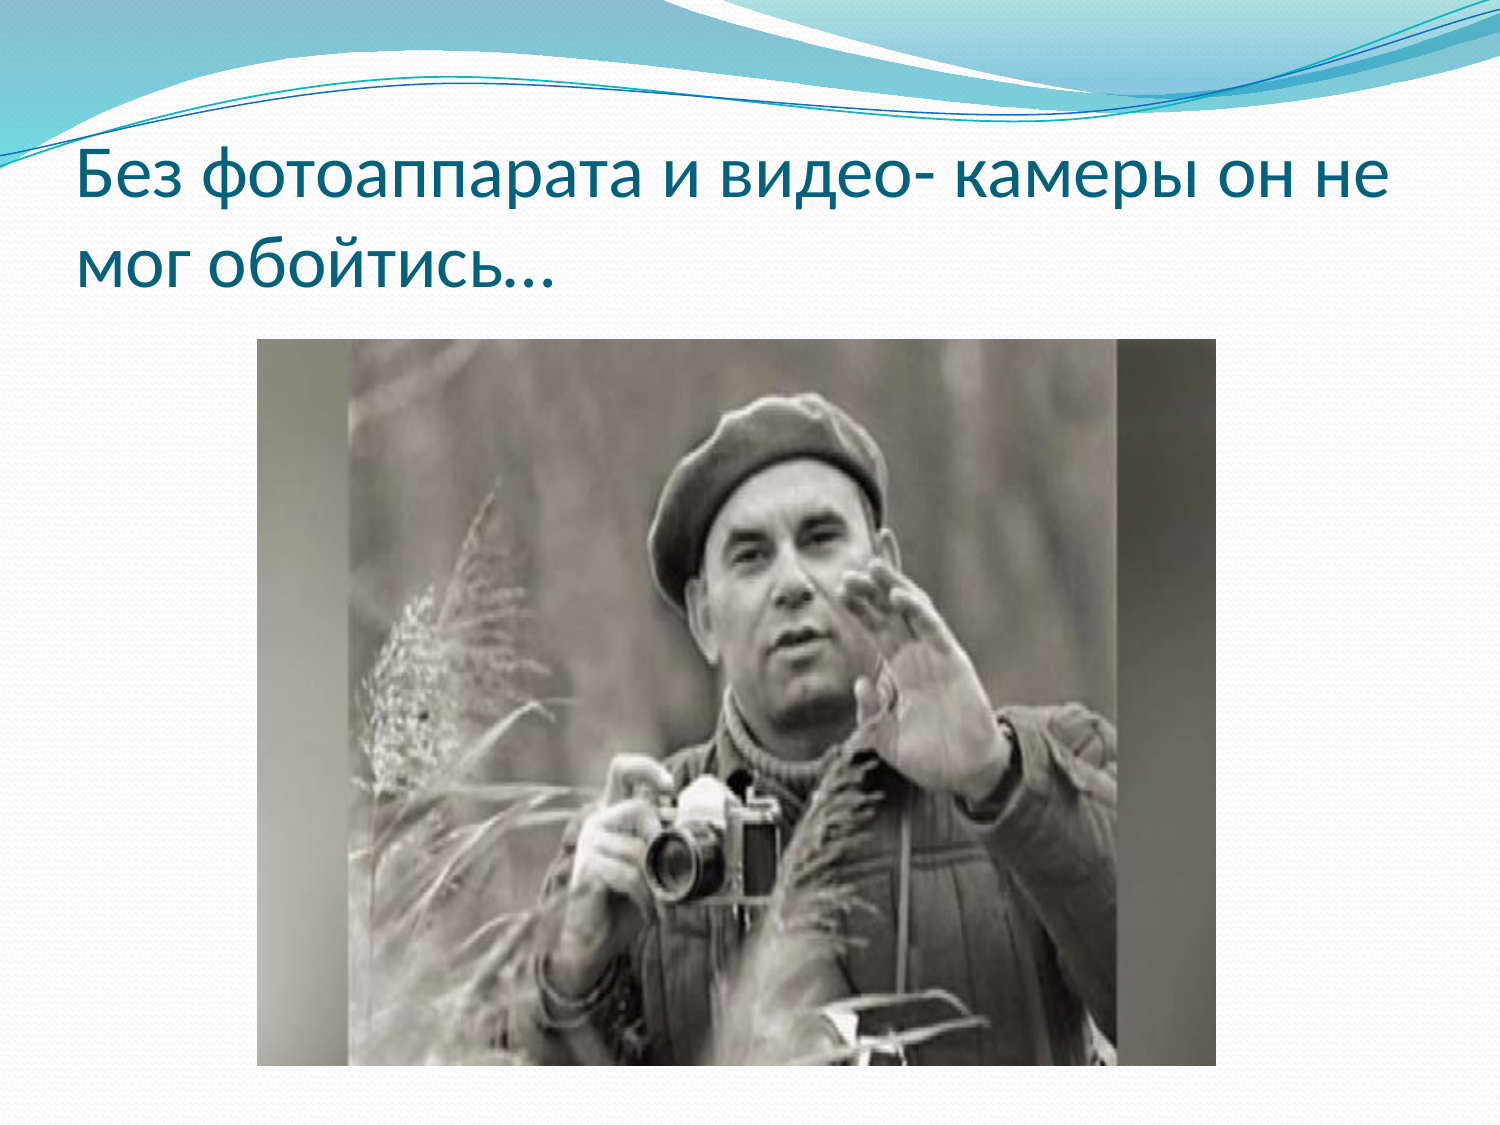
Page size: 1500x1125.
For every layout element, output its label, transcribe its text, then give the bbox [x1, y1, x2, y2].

title Без фотоаппарата и видео- камеры он не мог обойтись… [75, 115, 1438, 303]
picture [257, 339, 1216, 1066]
